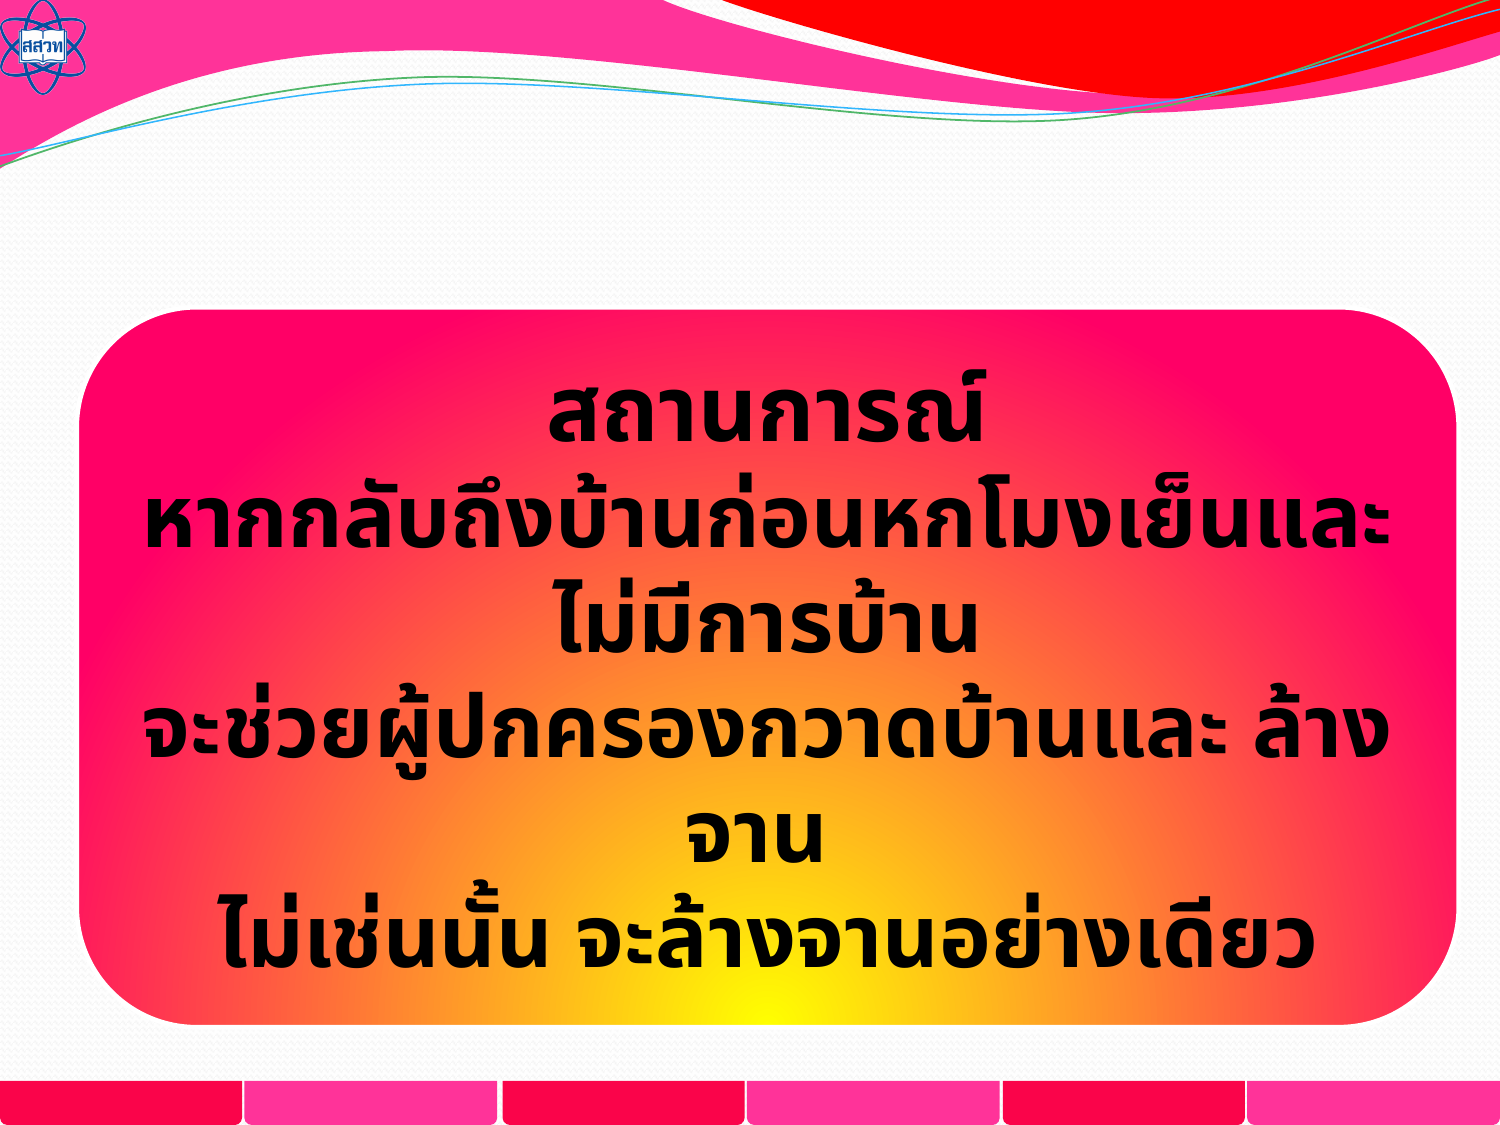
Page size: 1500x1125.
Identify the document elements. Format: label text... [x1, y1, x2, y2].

picture [0, 0, 86, 95]
text_box สถานการณ์ หากกลับถึงบ้านก่อนหกโมงเย็นและไม่มีการบ้าน จะช่วยผู้ปกครองกวาดบ้านและ ล้างจาน ไม่เช่นนั้น จะล้างจานอย่างเดียว [75, 306, 1460, 1029]
